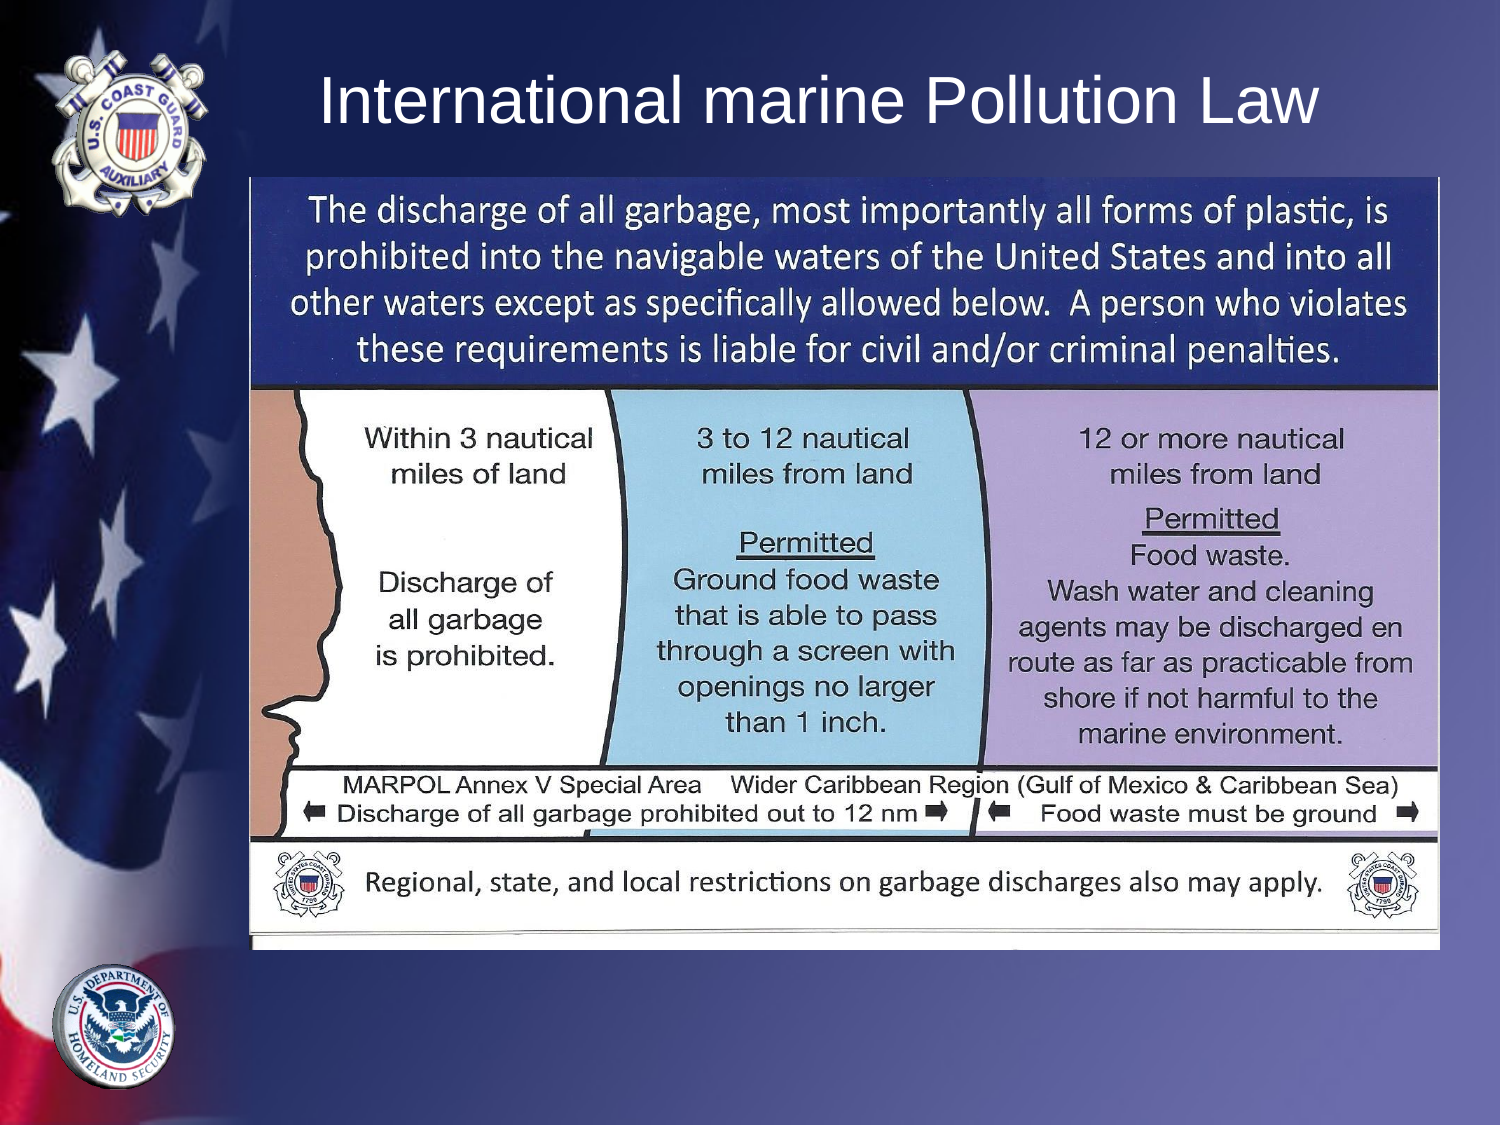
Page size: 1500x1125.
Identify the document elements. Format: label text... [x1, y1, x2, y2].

picture [0, 0, 1500, 1125]
text_box International marine Pollution Law [249, 49, 1390, 145]
